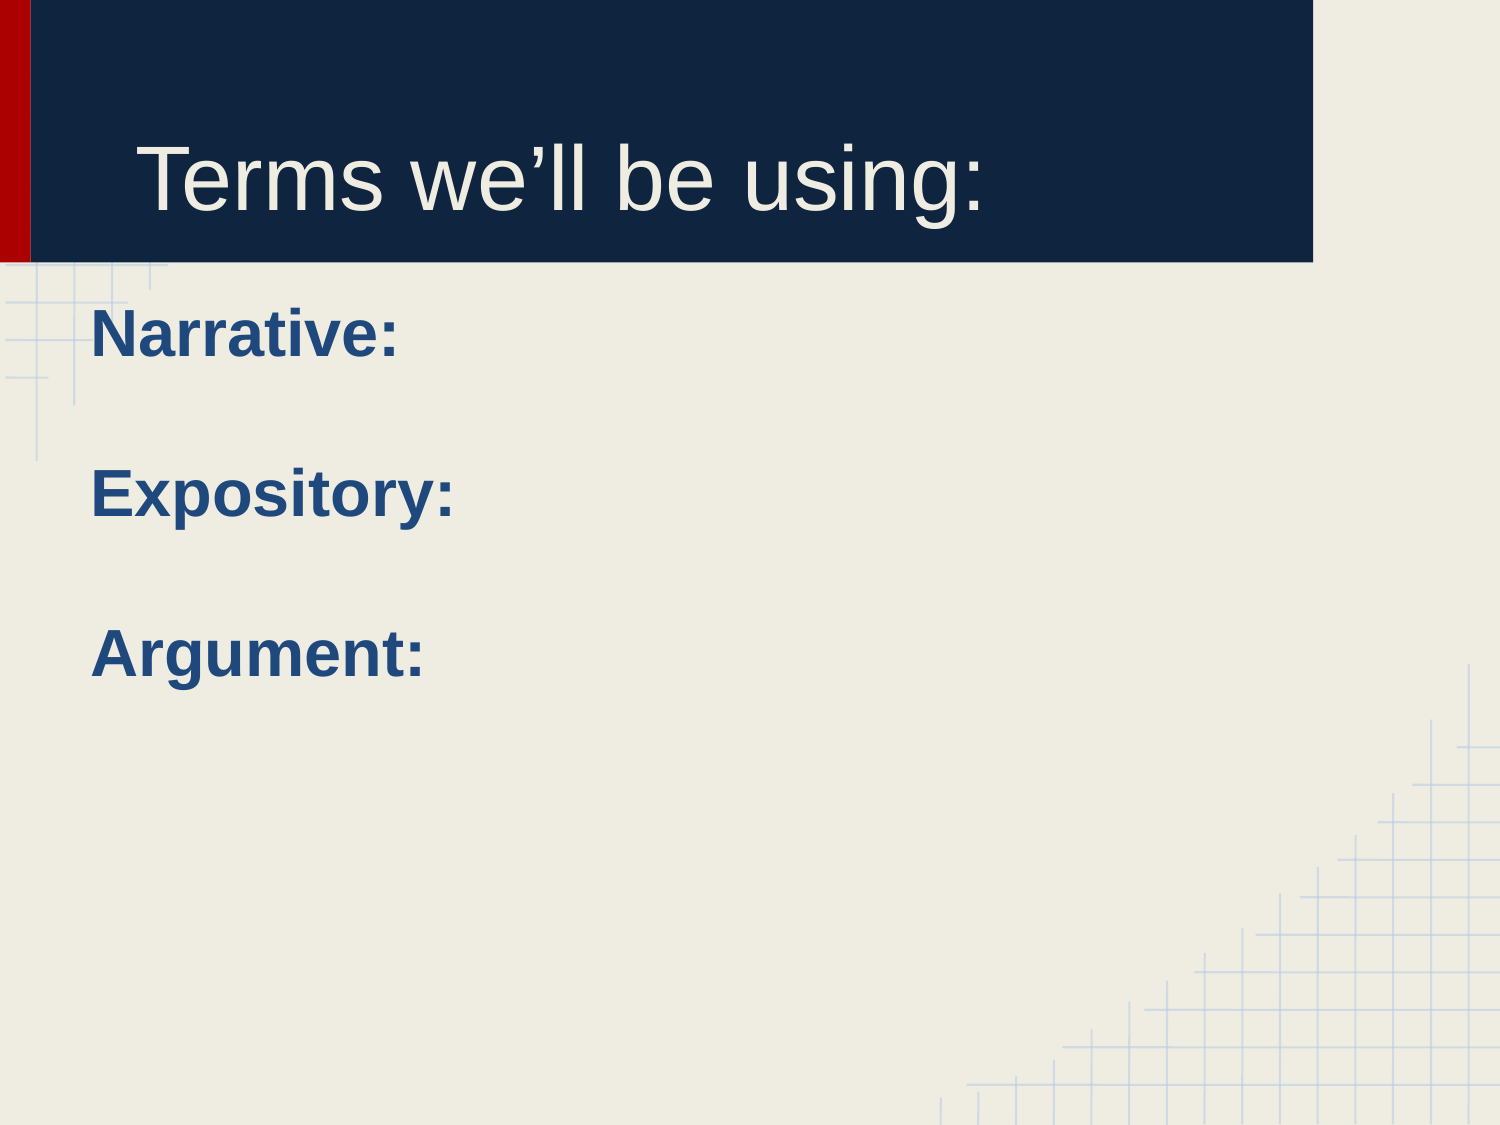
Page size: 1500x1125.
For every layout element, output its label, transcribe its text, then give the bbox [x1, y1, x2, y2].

title Terms we’ll be using: [74, 21, 1276, 244]
list Narrative: Expository: Argument: [74, 274, 1426, 1070]
